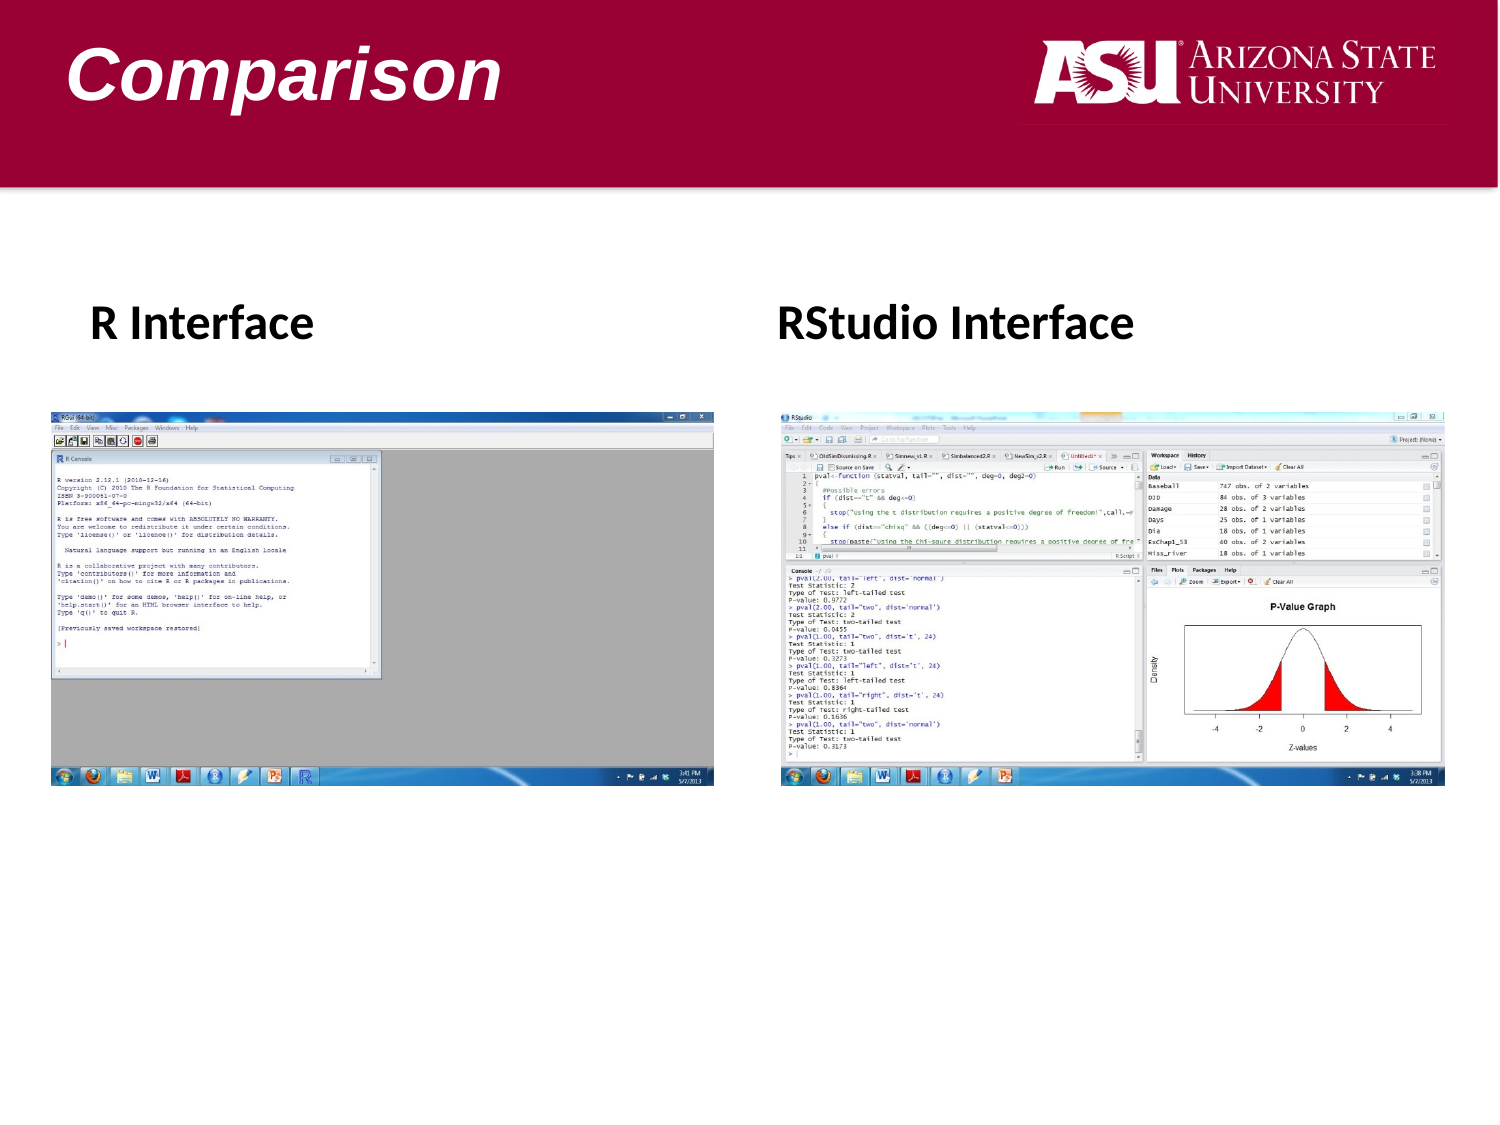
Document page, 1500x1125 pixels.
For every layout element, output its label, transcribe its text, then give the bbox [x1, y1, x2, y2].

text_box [0, 0, 1498, 188]
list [781, 412, 1446, 786]
list R Interface [75, 251, 738, 357]
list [50, 412, 715, 786]
picture [1018, 21, 1448, 126]
list RStudio Interface [761, 251, 1425, 357]
